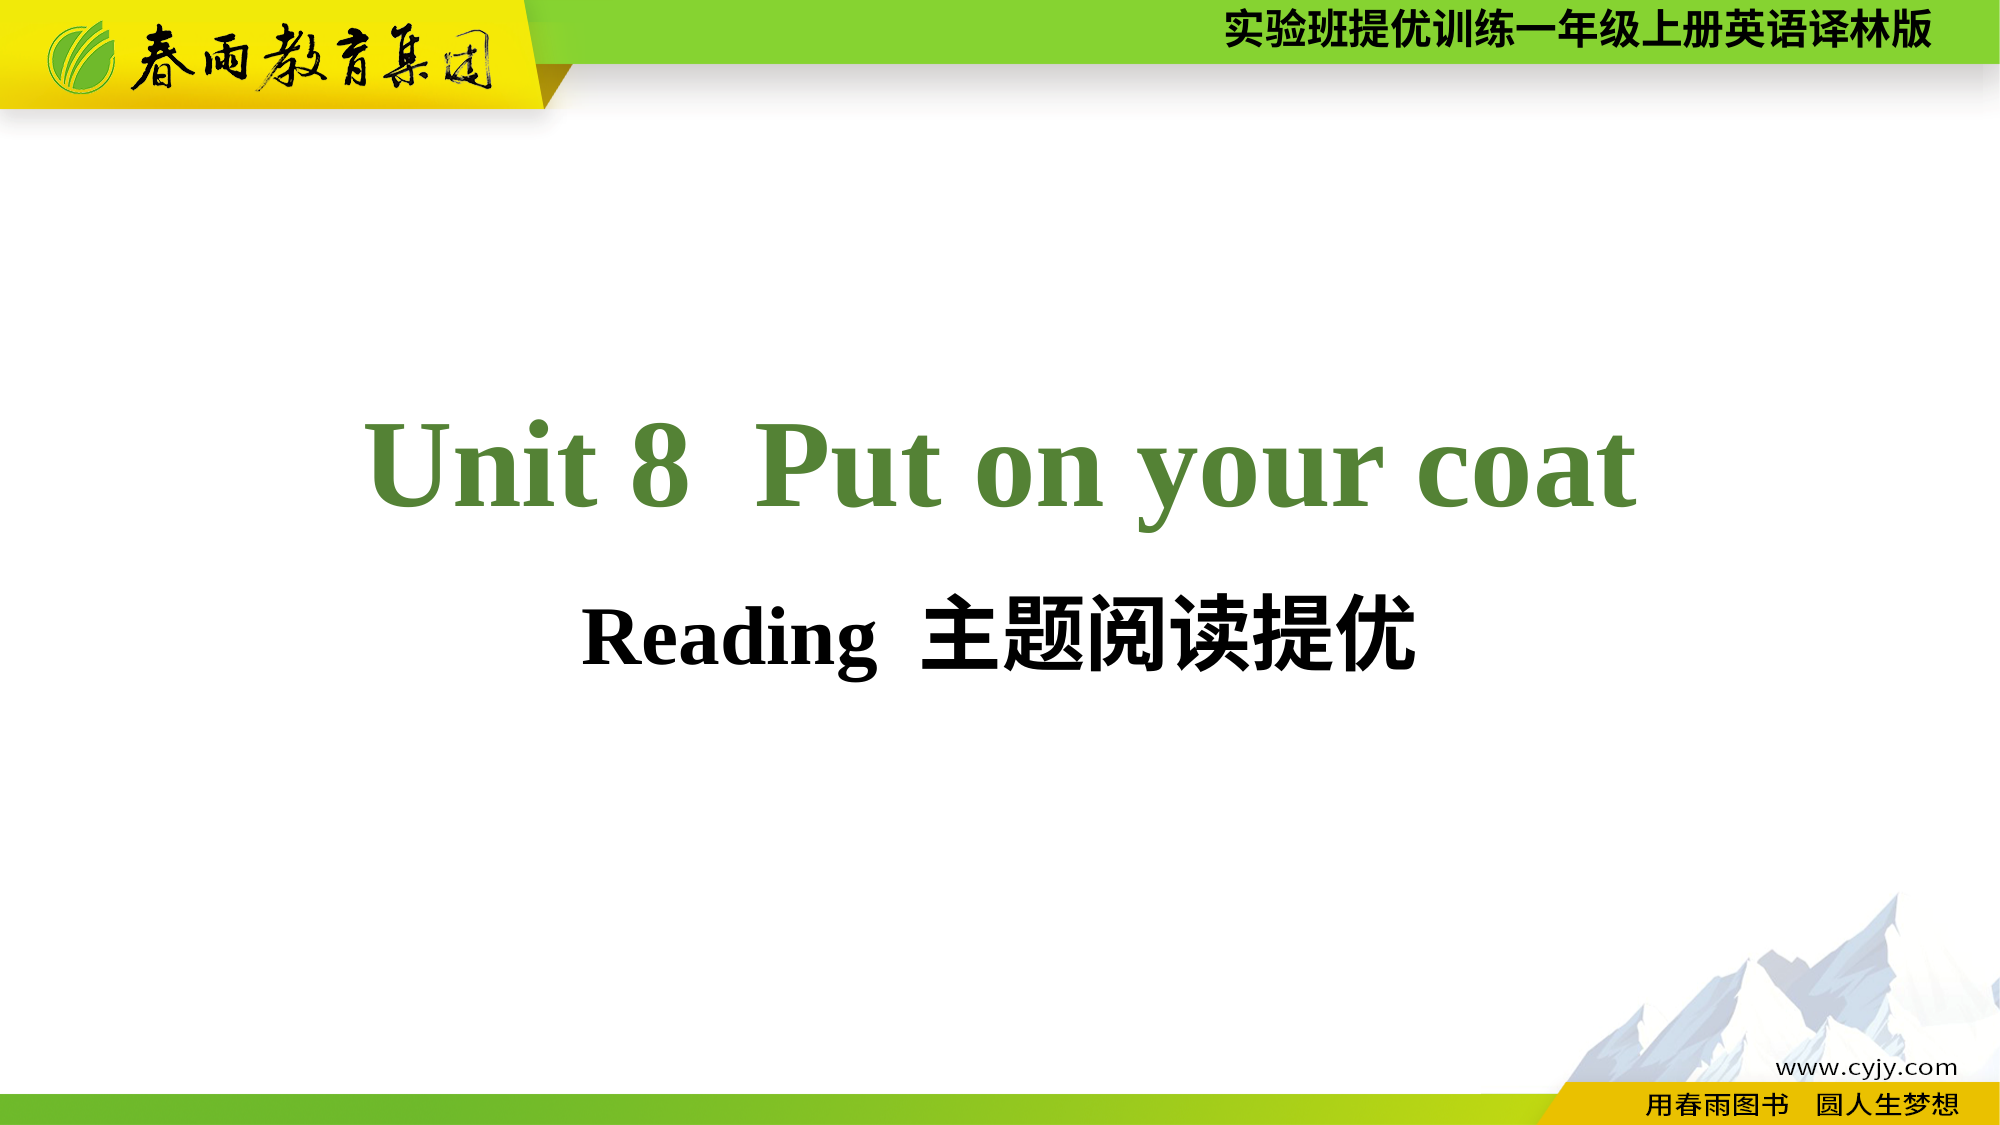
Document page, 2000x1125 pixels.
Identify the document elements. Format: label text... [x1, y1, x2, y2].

picture [0, 689, 2000, 1125]
text_box Unit 8 Put on your coat Reading 主题阅读提优 [0, 298, 2000, 689]
picture [0, 0, 2000, 298]
